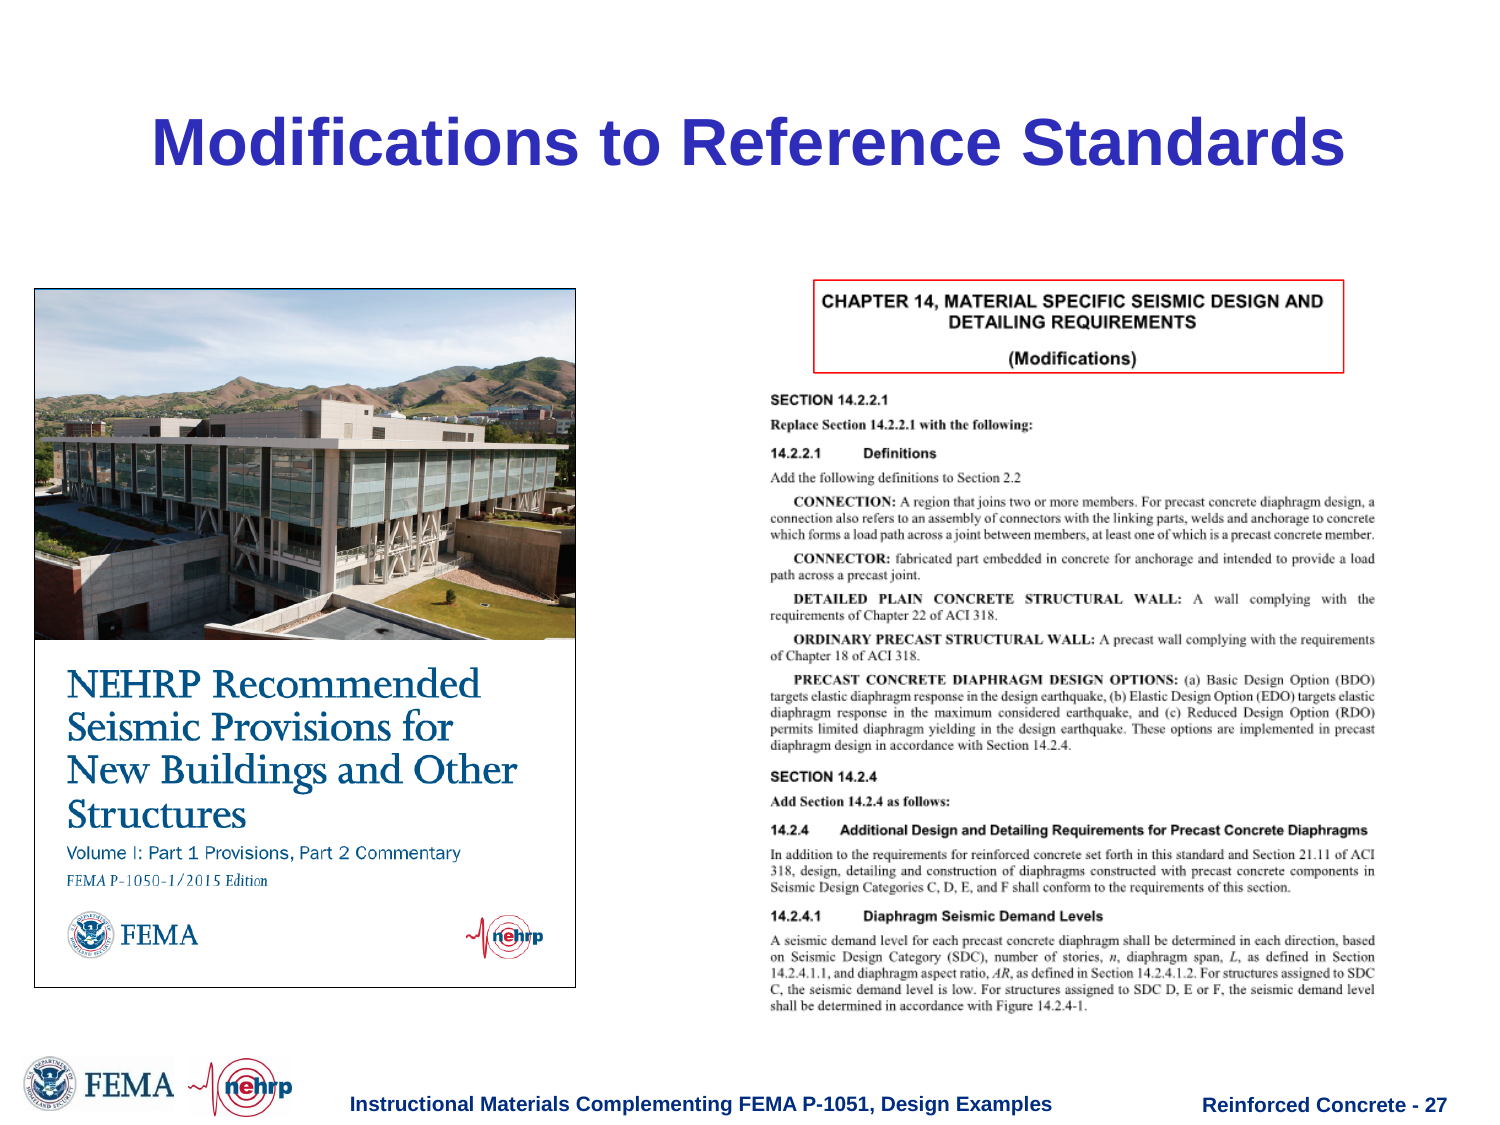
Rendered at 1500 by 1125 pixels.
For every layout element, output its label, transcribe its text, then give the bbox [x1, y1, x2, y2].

picture [188, 1058, 292, 1117]
title Modifications to Reference Standards [74, 44, 1426, 233]
footer Instructional Materials Complementing FEMA P-1051, Design Examples [334, 1087, 1104, 1124]
picture [33, 288, 577, 988]
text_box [742, 279, 1407, 1031]
picture [23, 1056, 174, 1111]
